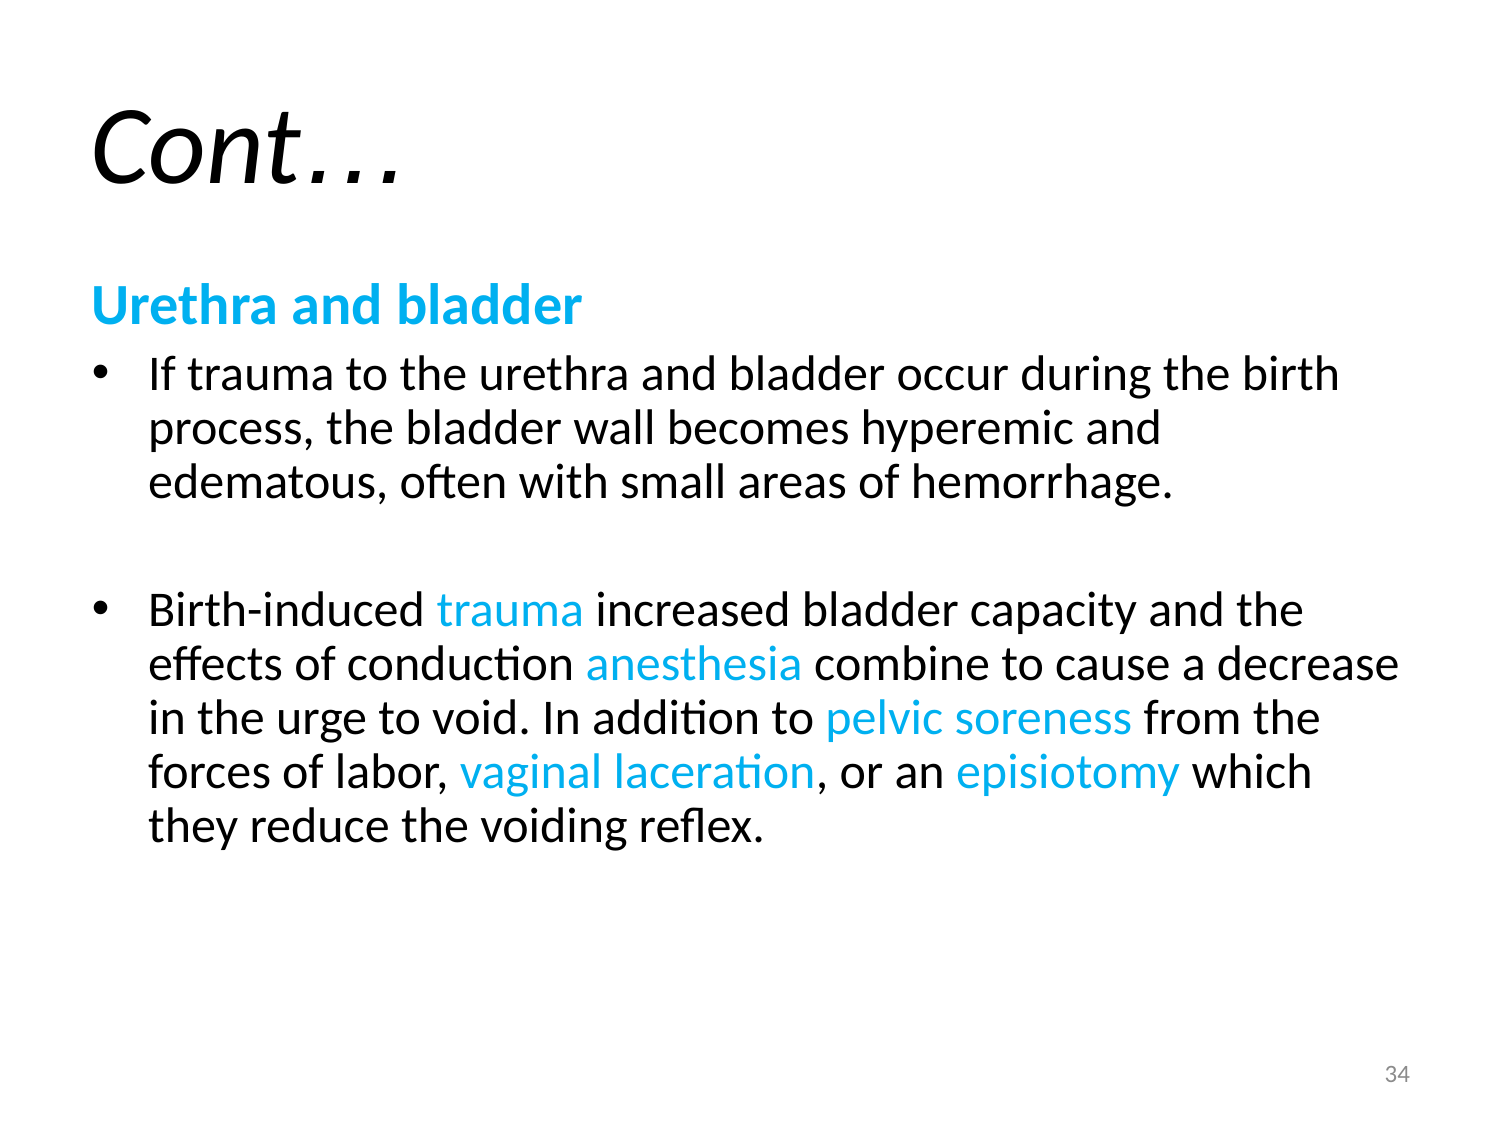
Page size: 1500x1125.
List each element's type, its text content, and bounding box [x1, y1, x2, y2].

title Cont… [75, 45, 1425, 233]
slide_number 34 [1074, 1042, 1425, 1103]
list Urethra and bladder If trauma to the urethra and bladder occur during the birth process, the bladder wall becomes hyperemic and edematous, often with small areas of hemorrhage. Birth-induced trauma increased bladder capacity and the effects of conduction anesthesia combine to cause a decrease in the urge to void. In addition to pelvic soreness from the forces of labor, vaginal laceration, or an episiotomy which they reduce the voiding reflex. [76, 267, 1427, 1010]
